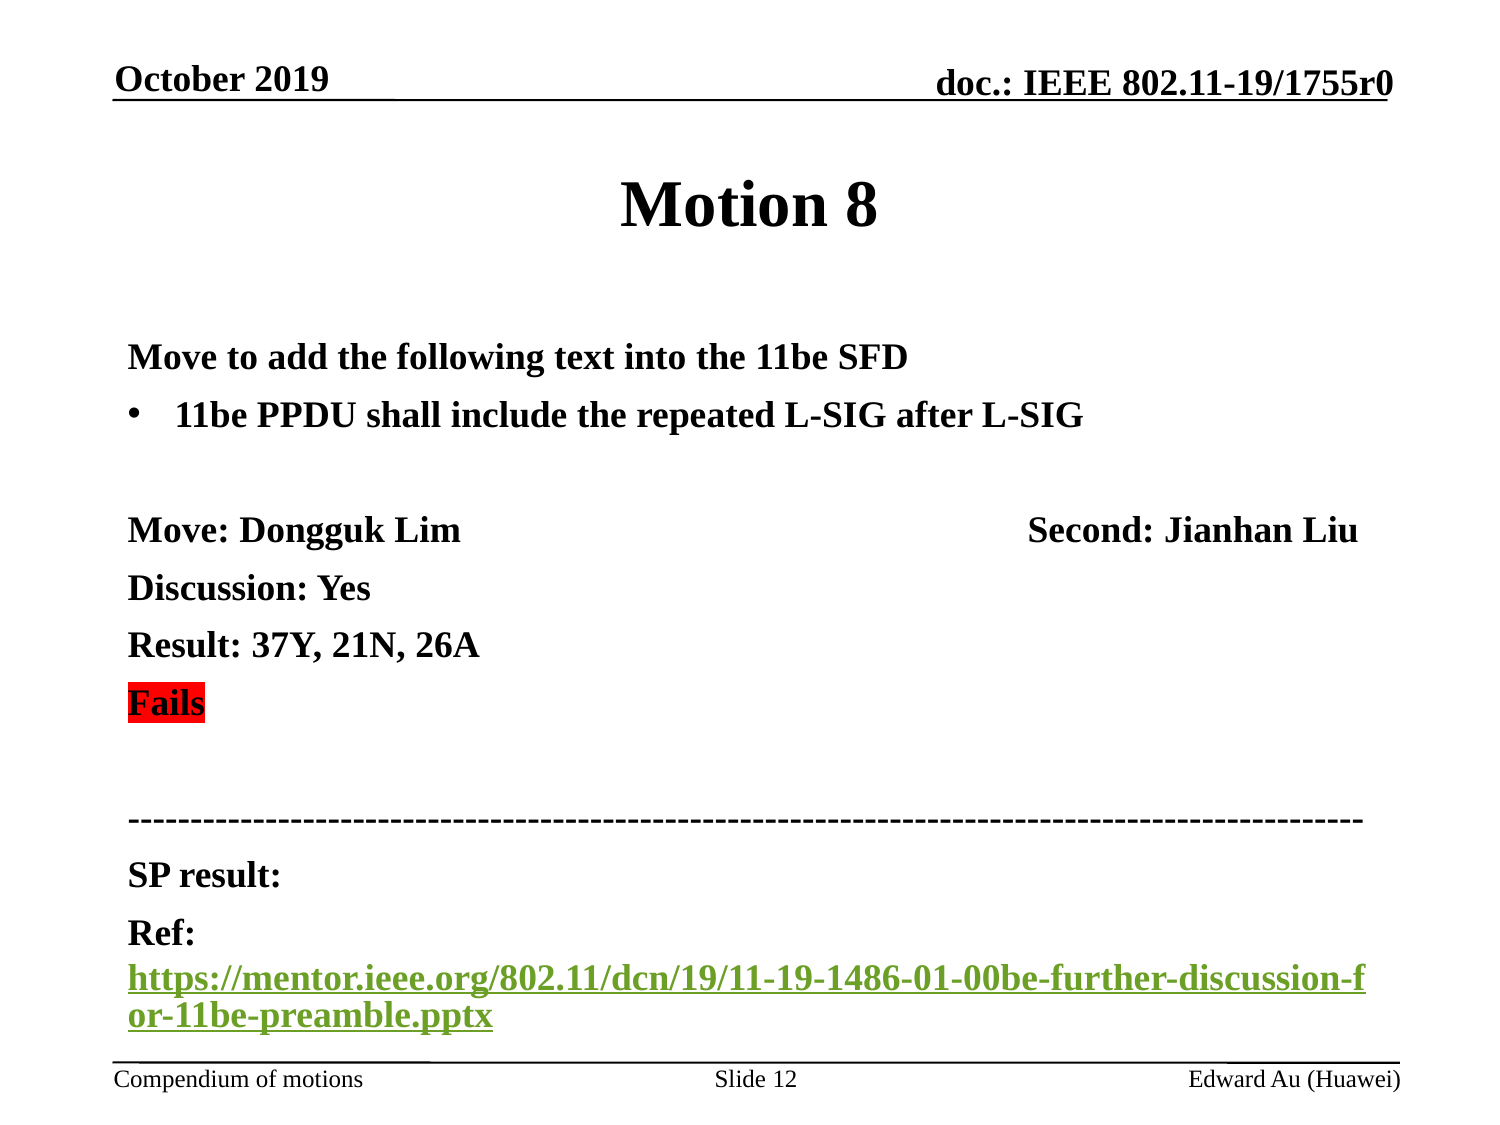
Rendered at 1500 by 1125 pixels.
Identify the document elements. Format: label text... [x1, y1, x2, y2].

slide_number Slide 12 [712, 1061, 800, 1123]
list Move to add the following text into the 11be SFD 11be PPDU shall include the repeated L-SIG after L-SIG Move: Dongguk Lim Second: Jianhan Liu Discussion: Yes Result: 37Y, 21N, 26A Fails --------------------------------------------------------------------------------------------------- SP result: Ref: https://mentor.ieee.org/802.11/dcn/19/11-19-1486-01-00be-further-discussion-for-11be-preamble.pptx [112, 324, 1388, 1000]
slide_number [114, 54, 423, 100]
title Motion 8 [112, 112, 1388, 288]
footer Edward Au (Huawei) [878, 1061, 1402, 1093]
